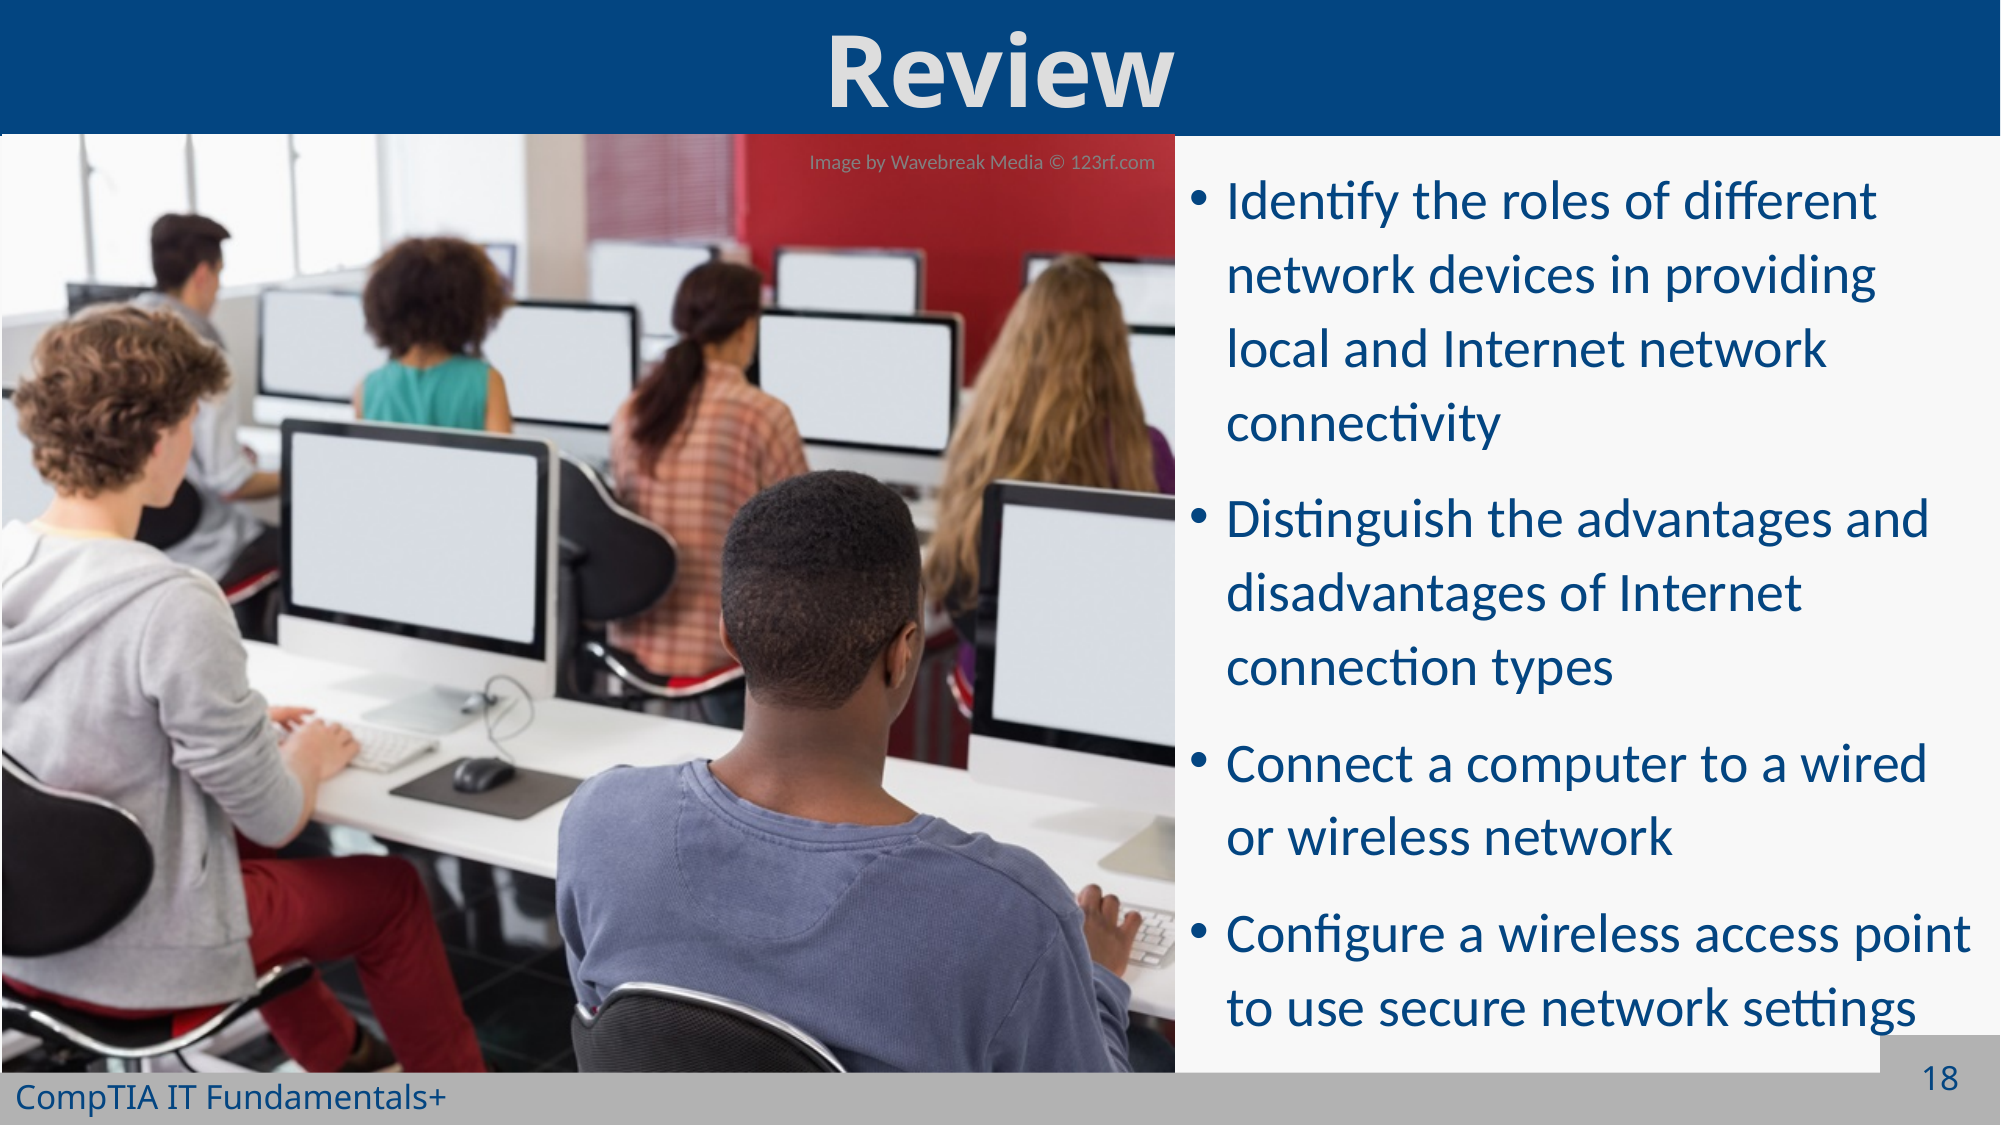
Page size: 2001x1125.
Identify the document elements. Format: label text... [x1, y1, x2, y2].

footer CompTIA IT Fundamentals+ [0, 1072, 1880, 1125]
list Identify the roles of different network devices in providing local and Internet network connectivity Distinguish the advantages and disadvantages of Internet connection types Connect a computer to a wired or wireless network Configure a wireless access point to use secure network settings [1174, 149, 2000, 1065]
slide_number 18 [1880, 1035, 2000, 1125]
picture [2, 134, 1175, 1072]
